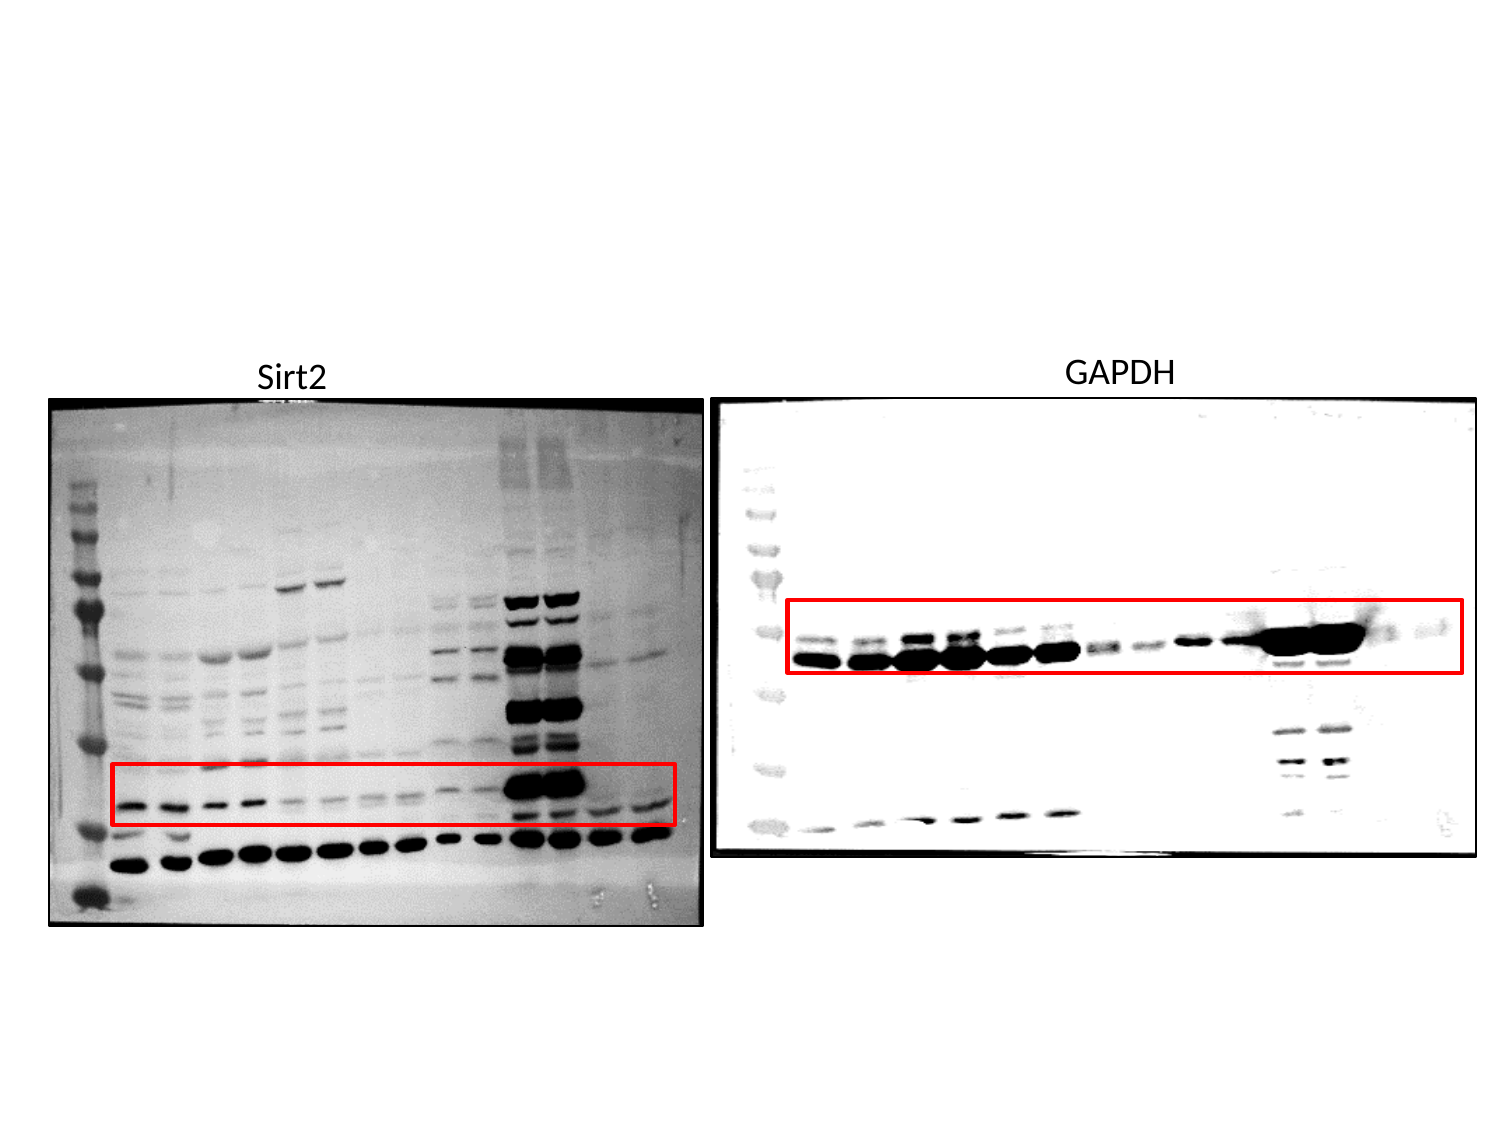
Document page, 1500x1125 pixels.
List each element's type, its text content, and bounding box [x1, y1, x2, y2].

picture [712, 398, 1476, 857]
text_box GAPDH [1049, 339, 1213, 396]
text_box Sirt2 [242, 345, 405, 398]
picture [49, 399, 703, 926]
